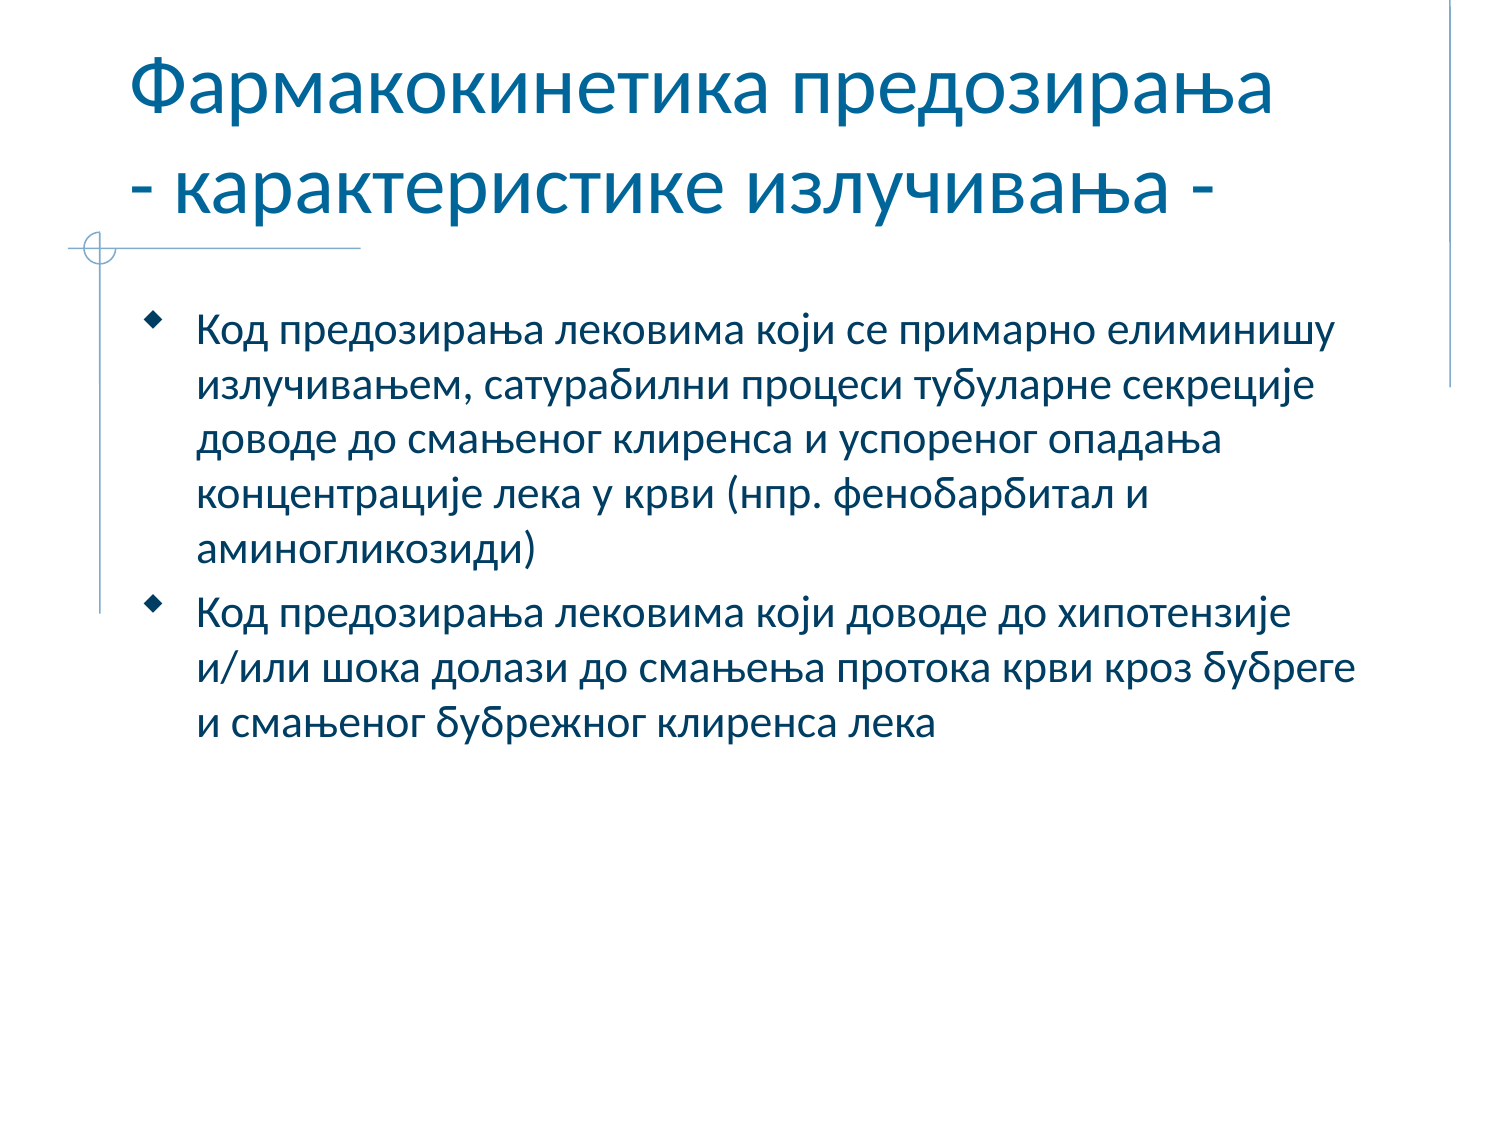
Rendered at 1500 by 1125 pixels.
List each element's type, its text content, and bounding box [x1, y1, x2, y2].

title Фармакокинетика предозирања - карактеристике излучивања - [113, 49, 1436, 238]
list Код предозирања лековима који се примарно елиминишу излучивањем, сатурабилни процеси тубуларне секреције доводе до смањеног клиренса и успореног опадања концентрације лека у крви (нпр. фенобарбитал и аминогликозиди) Код предозирања лековима који доводе до хипотензије и/или шока долази до смањења протока крви кроз бубреге и смањеног бубрежног клиренса лека [124, 290, 1400, 1026]
